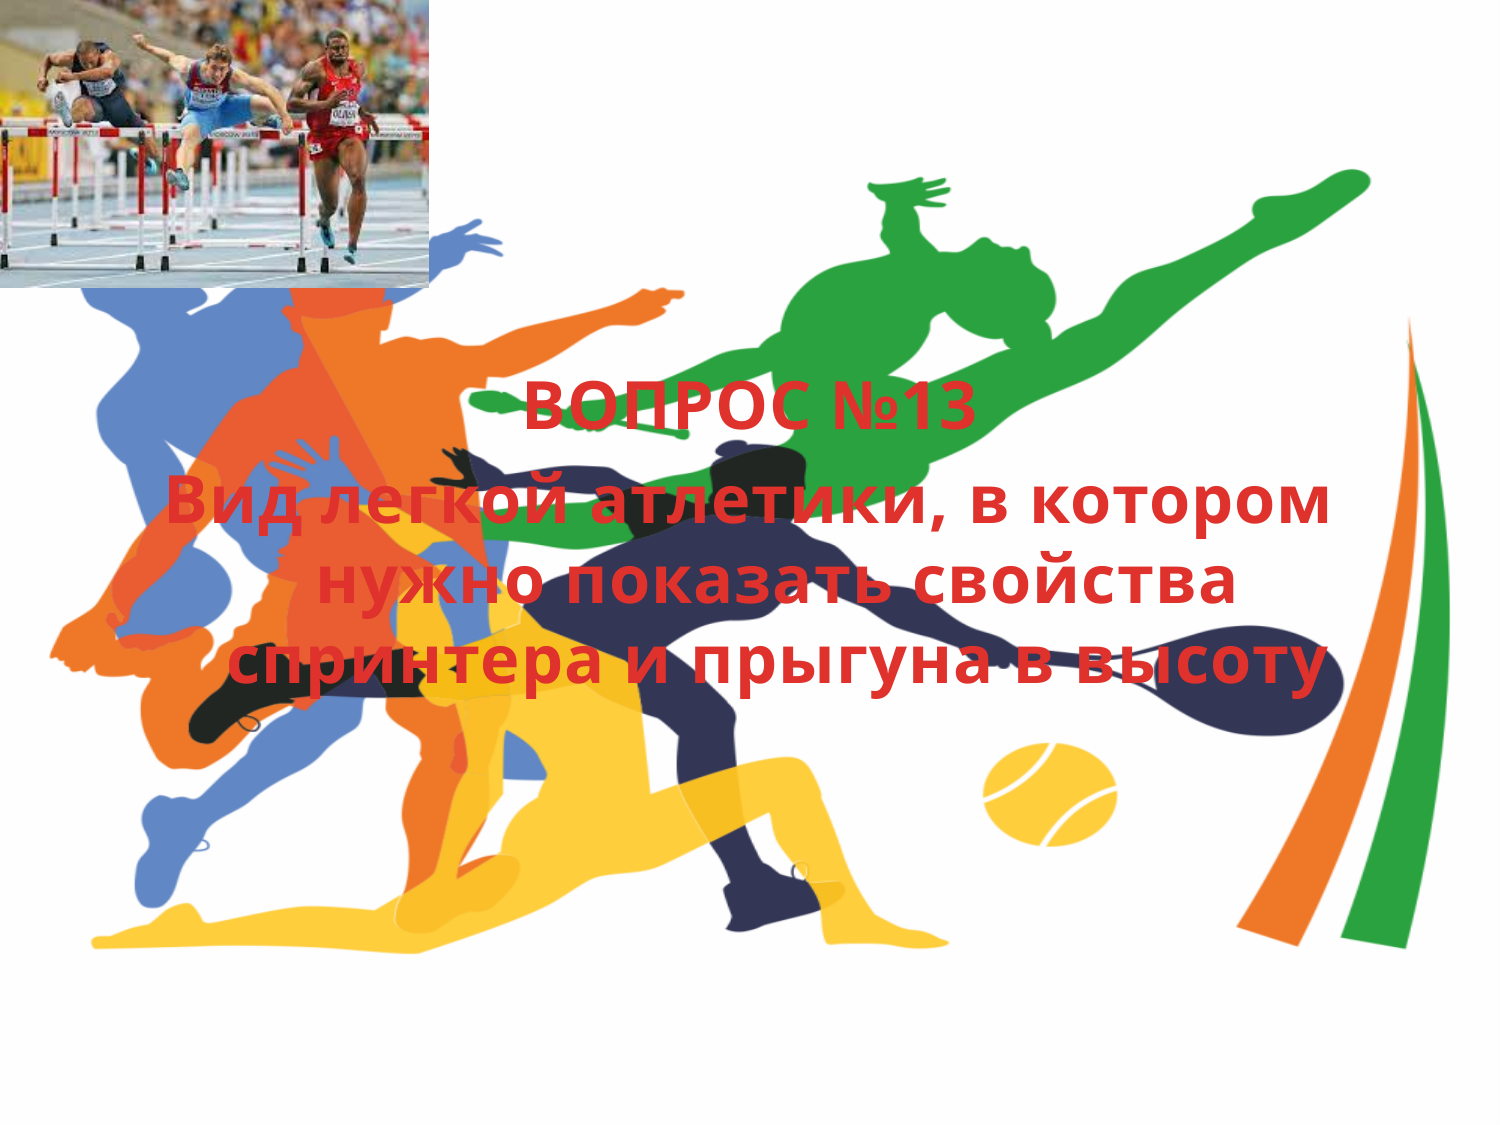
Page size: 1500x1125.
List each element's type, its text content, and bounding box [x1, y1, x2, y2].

list ВОПРОС №13 Вид легкой атлетики, в котором нужно показать свойства спринтера и прыгуна в высоту [75, 262, 1425, 1005]
picture [0, 0, 1500, 1125]
